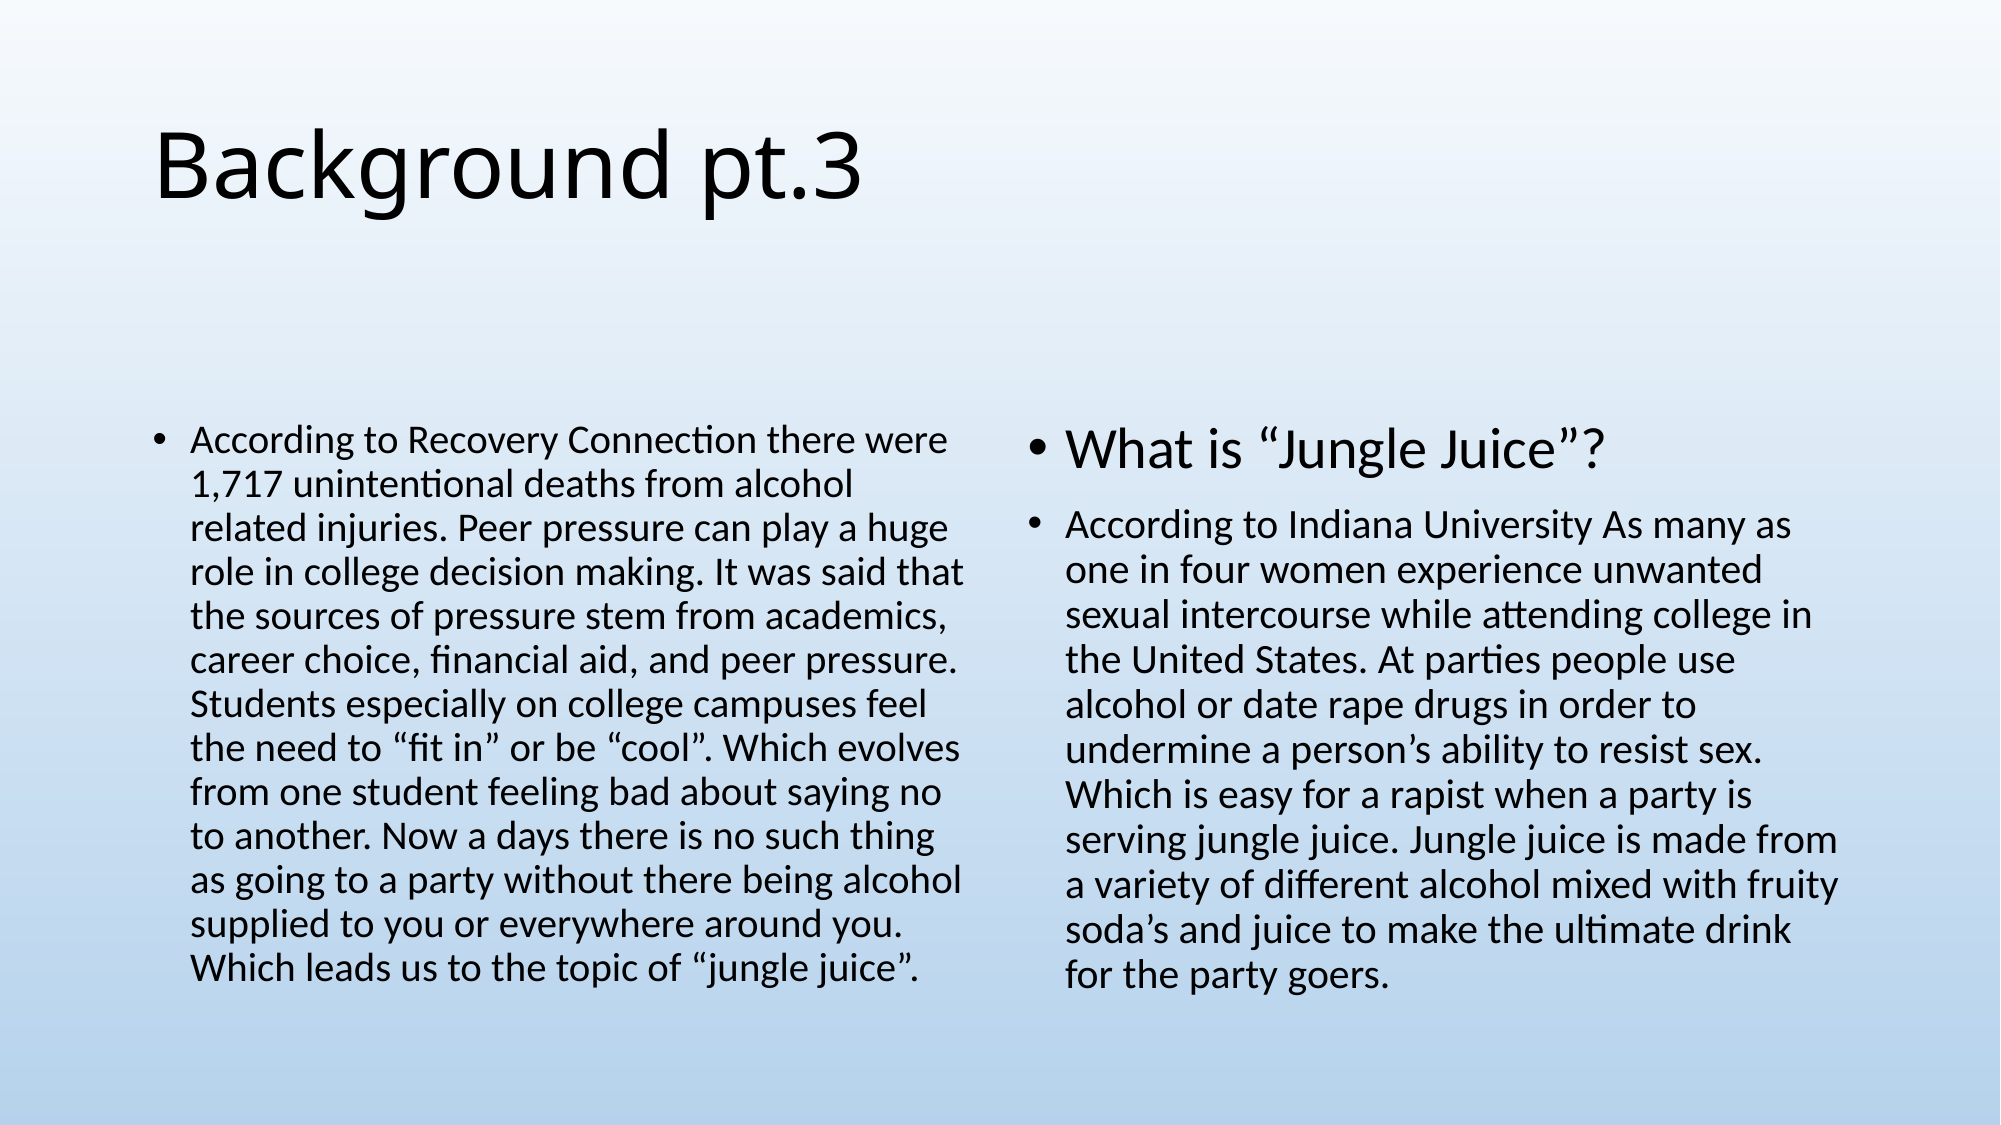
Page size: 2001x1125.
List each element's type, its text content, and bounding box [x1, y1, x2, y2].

list According to Recovery Connection there were 1,717 unintentional deaths from alcohol related injuries. Peer pressure can play a huge role in college decision making. It was said that the sources of pressure stem from academics, career choice, financial aid, and peer pressure. Students especially on college campuses feel the need to “fit in” or be “cool”. Which evolves from one student feeling bad about saying no to another. Now a days there is no such thing as going to a party without there being alcohol supplied to you or everywhere around you. Which leads us to the topic of “jungle juice”. [137, 410, 984, 1016]
list What is “Jungle Juice”? According to Indiana University As many as one in four women experience unwanted sexual intercourse while attending college in the United States. At parties people use alcohol or date rape drugs in order to undermine a person’s ability to resist sex. Which is easy for a rapist when a party is serving jungle juice. Jungle juice is made from a variety of different alcohol mixed with fruity soda’s and juice to make the ultimate drink for the party goers. [1012, 410, 1863, 1016]
title Background pt.3 [137, 59, 1863, 278]
